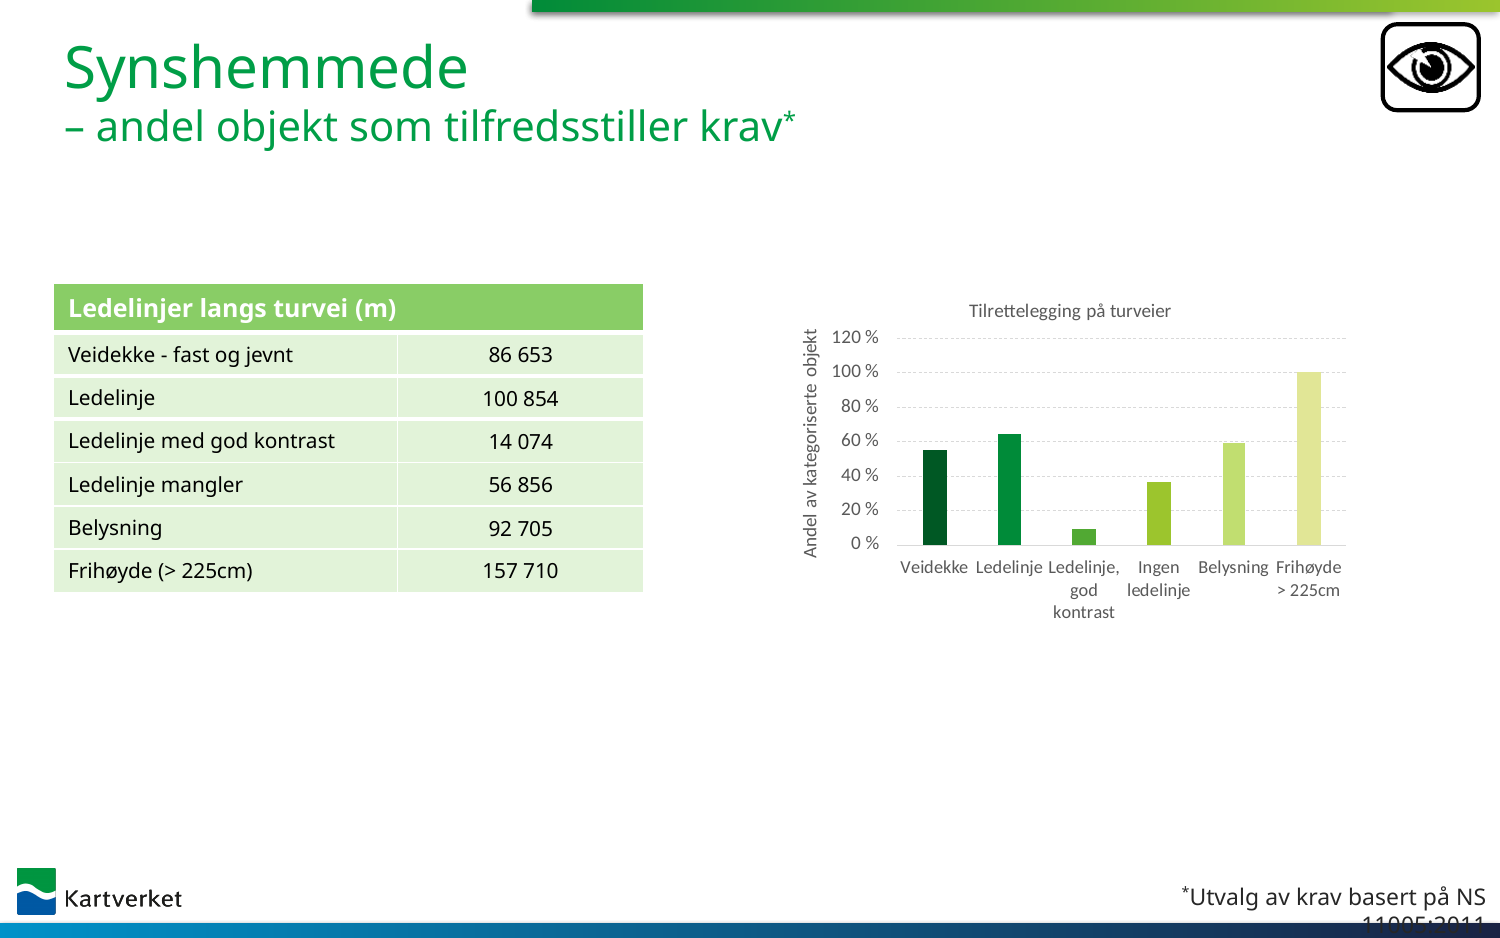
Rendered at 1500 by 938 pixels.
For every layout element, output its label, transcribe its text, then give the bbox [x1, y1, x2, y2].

table_header Ledelinjer langs turvei (m) [54, 284, 643, 330]
text_box Synshemmede – andel objekt som tilfredsstiller krav* [49, 24, 1431, 158]
table_cell 14 074 [398, 421, 643, 462]
table_cell 92 705 [398, 507, 643, 548]
picture [791, 291, 1349, 630]
table_cell 86 653 [398, 335, 643, 374]
table_cell Ledelinje mangler [54, 463, 397, 505]
text_box *Utvalg av krav basert på NS 11005:2011 [1068, 873, 1500, 938]
table_cell Ledelinje [54, 378, 397, 417]
table_cell Veidekke - fast og jevnt [54, 335, 397, 374]
table_cell 157 710 [398, 550, 643, 592]
table_cell Belysning [54, 507, 397, 548]
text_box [1382, 24, 1480, 111]
table_cell Frihøyde (> 225cm) [54, 550, 397, 592]
table_cell 56 856 [398, 463, 643, 505]
table_cell 100 854 [398, 378, 643, 417]
table_cell Ledelinje med god kontrast [54, 421, 397, 462]
